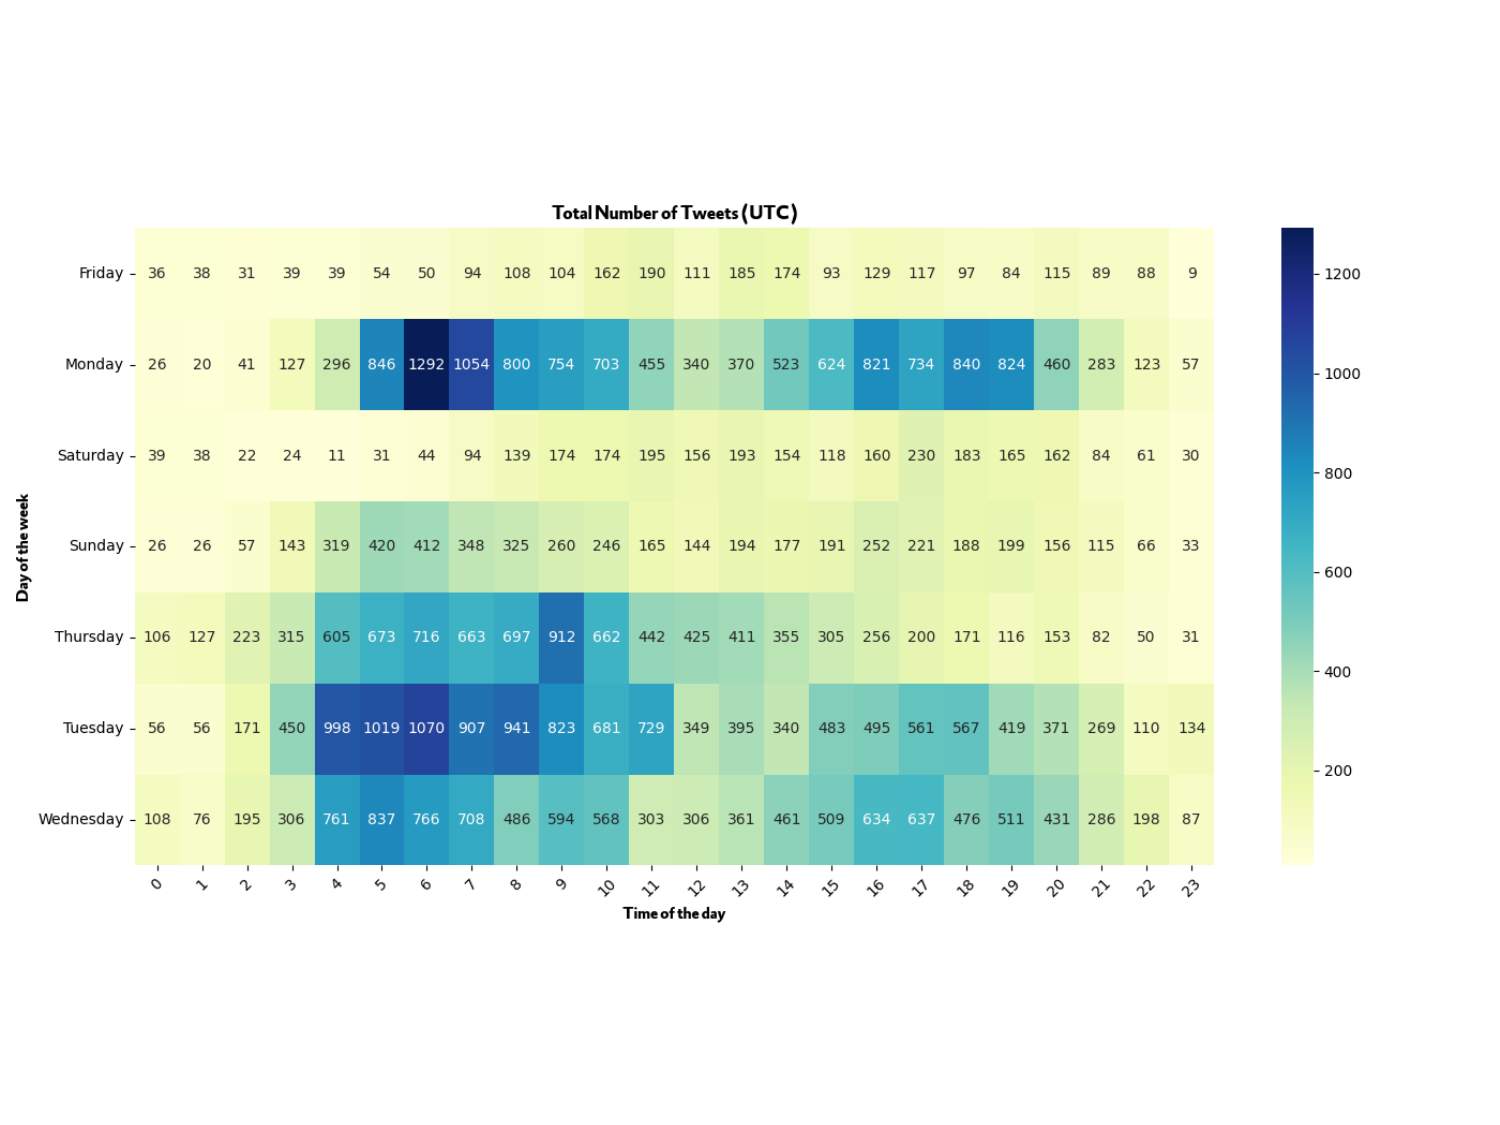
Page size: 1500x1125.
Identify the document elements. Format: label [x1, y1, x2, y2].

picture [0, 187, 1500, 938]
